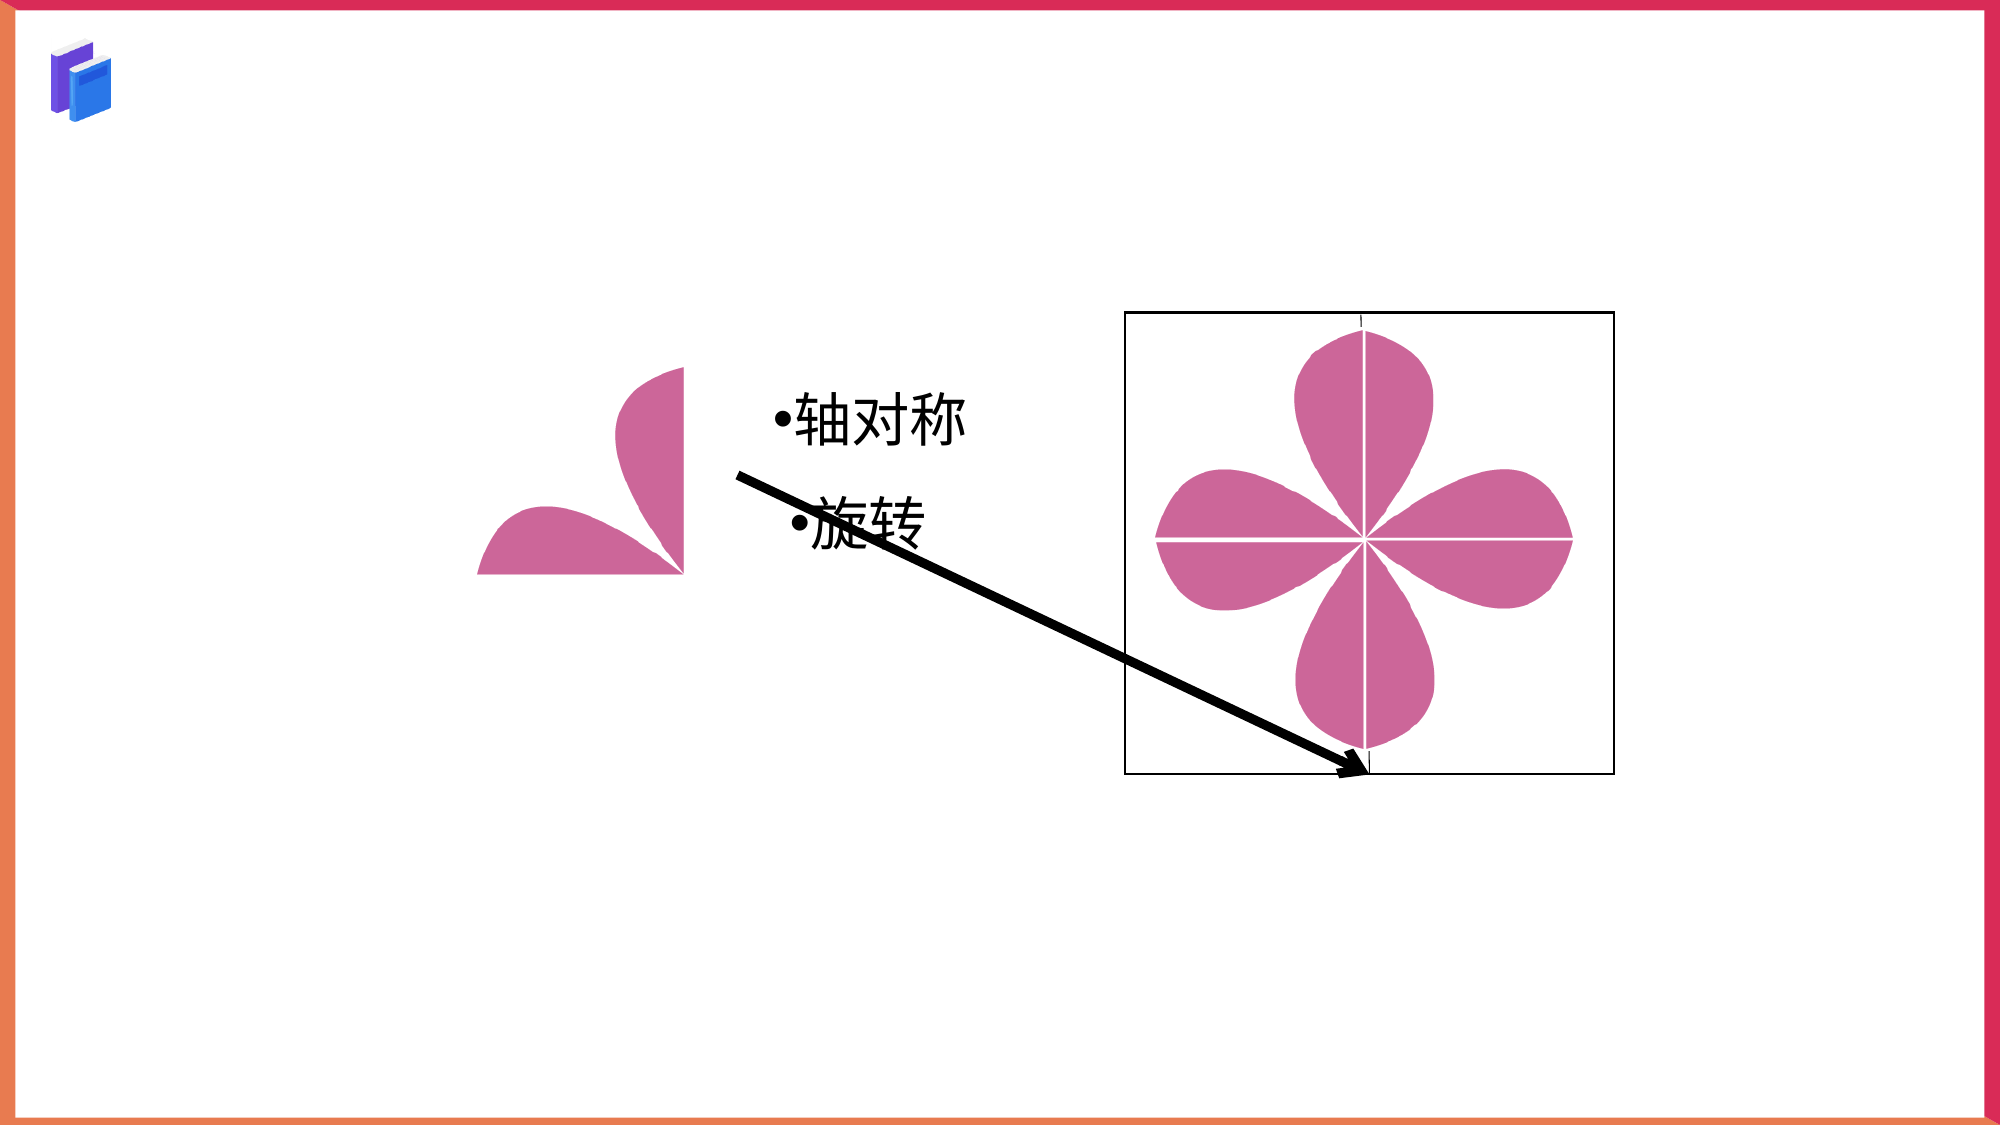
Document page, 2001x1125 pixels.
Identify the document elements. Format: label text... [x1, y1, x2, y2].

picture [51, 38, 111, 122]
text_box [1125, 312, 1614, 775]
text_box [1360, 751, 1370, 777]
picture [474, 363, 685, 576]
picture [1152, 327, 1575, 751]
text_box 旋转 [776, 487, 996, 566]
text_box 旋转 [774, 498, 916, 566]
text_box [1360, 314, 1370, 328]
text_box 轴对称 [758, 383, 1059, 462]
